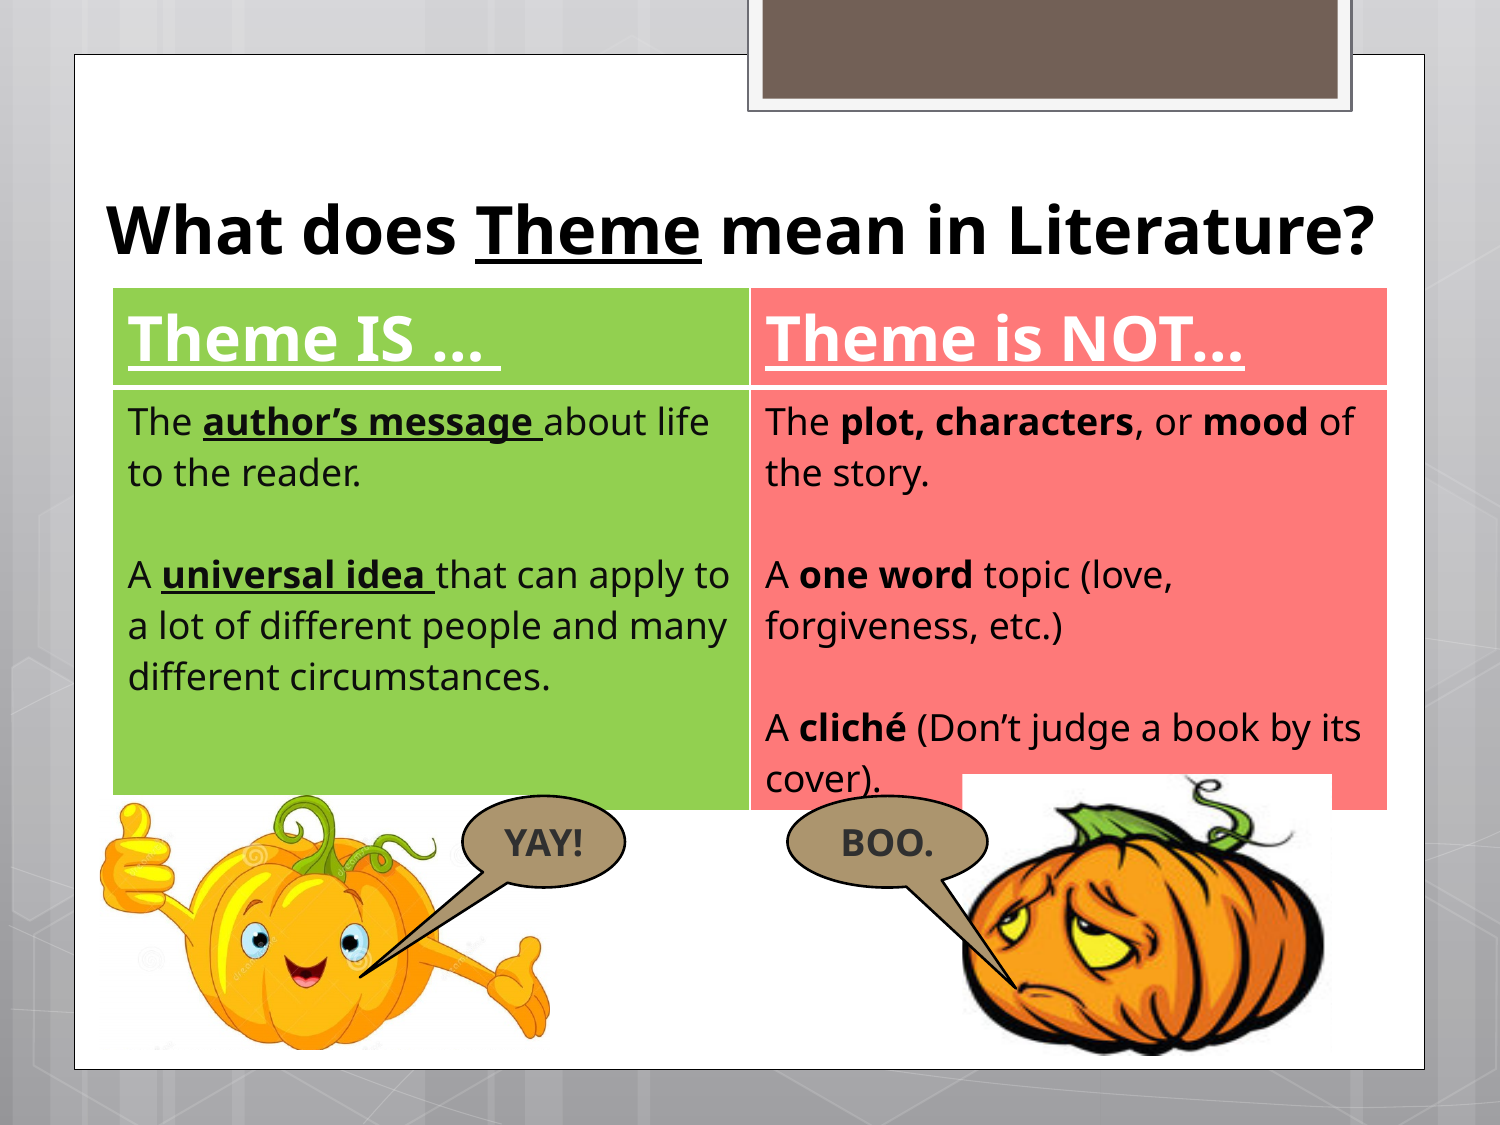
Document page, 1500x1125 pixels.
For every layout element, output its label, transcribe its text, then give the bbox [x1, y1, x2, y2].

table_header Theme is NOT… [751, 288, 1387, 385]
text_box YAY! [549, 794, 627, 889]
table_header Theme IS … [113, 288, 749, 385]
title What does Theme mean in Literature? [75, 87, 1425, 275]
table_cell The author’s message about life to the reader. A universal idea that can apply to a lot of different people and many different circumstances. [113, 390, 749, 810]
picture [962, 774, 1333, 1056]
text_box BOO. [786, 794, 956, 935]
table_cell The plot, characters, or mood of the story. A one word topic (love, forgiveness, etc.) A cliché (Don’t judge a book by its cover). [751, 390, 1387, 810]
picture [99, 795, 551, 1051]
